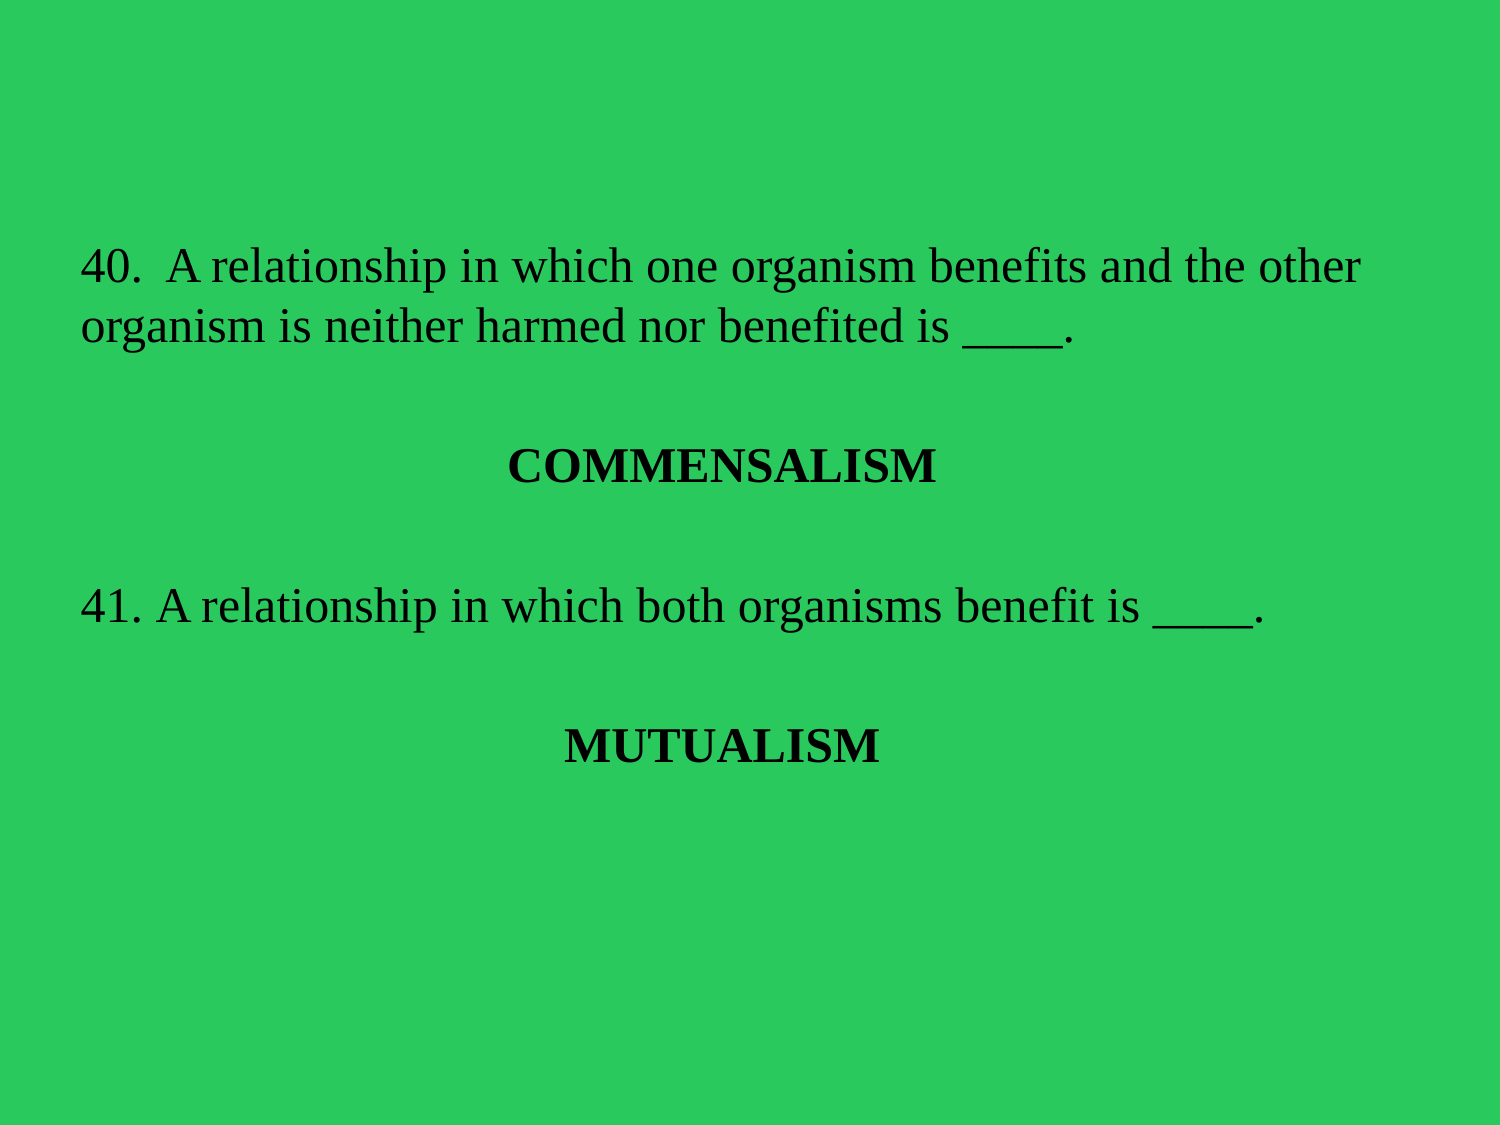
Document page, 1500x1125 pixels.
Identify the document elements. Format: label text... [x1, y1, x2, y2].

text_box 40. A relationship in which one organism benefits and the other organism is neither harmed nor benefited is ____. COMMENSALISM A relationship in which both organisms benefit is ____. MUTUALISM [65, 224, 1379, 780]
